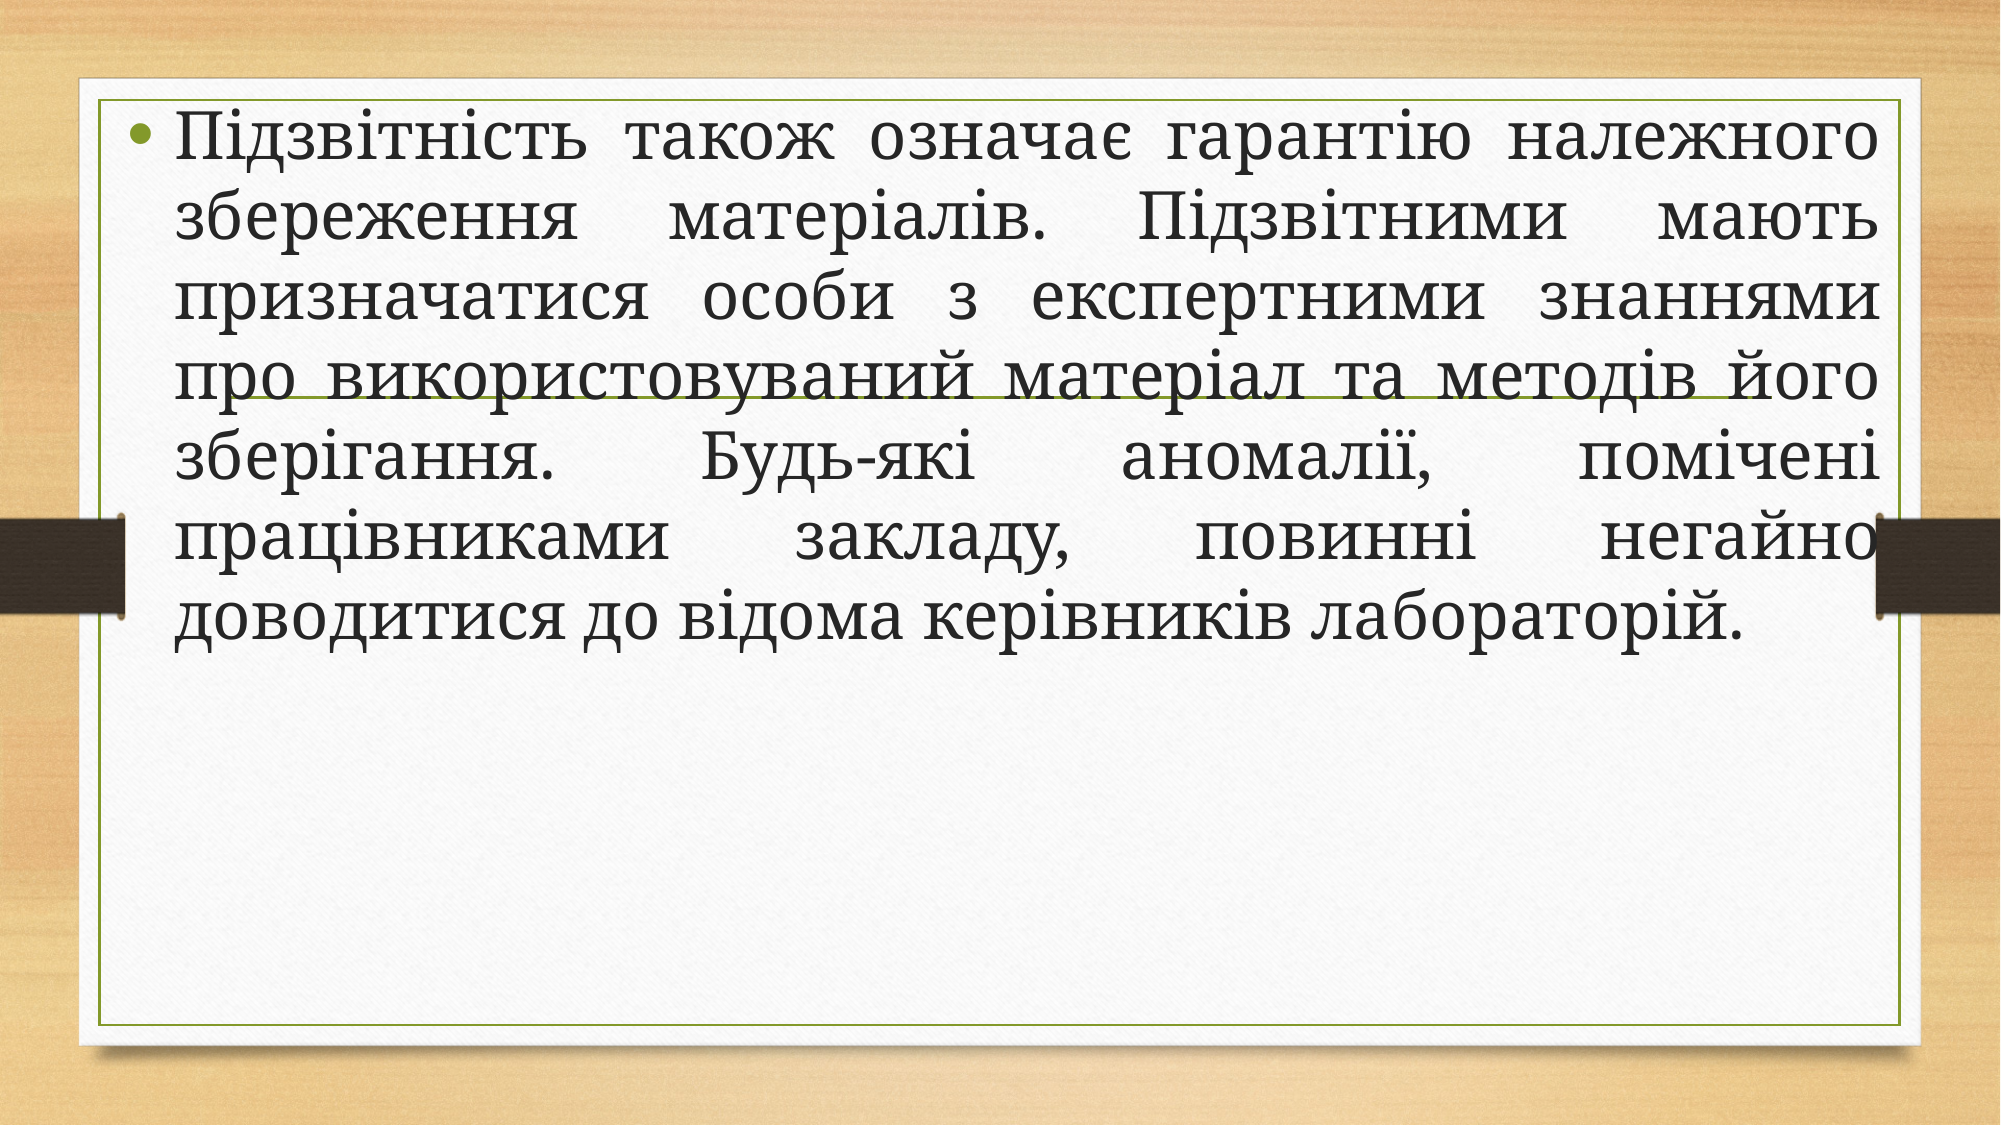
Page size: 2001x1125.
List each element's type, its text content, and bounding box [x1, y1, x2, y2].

list Підзвітність також означає гарантію належного збереження матеріалів. Підзвітними мають призначатися особи з експертними знаннями про використовуваний матеріал та методів його зберігання. Будь-які аномалії, помічені працівниками закладу, повинні негайно доводитися до відома керівників лабораторій. [112, 85, 1898, 1073]
picture [0, 0, 2001, 1125]
